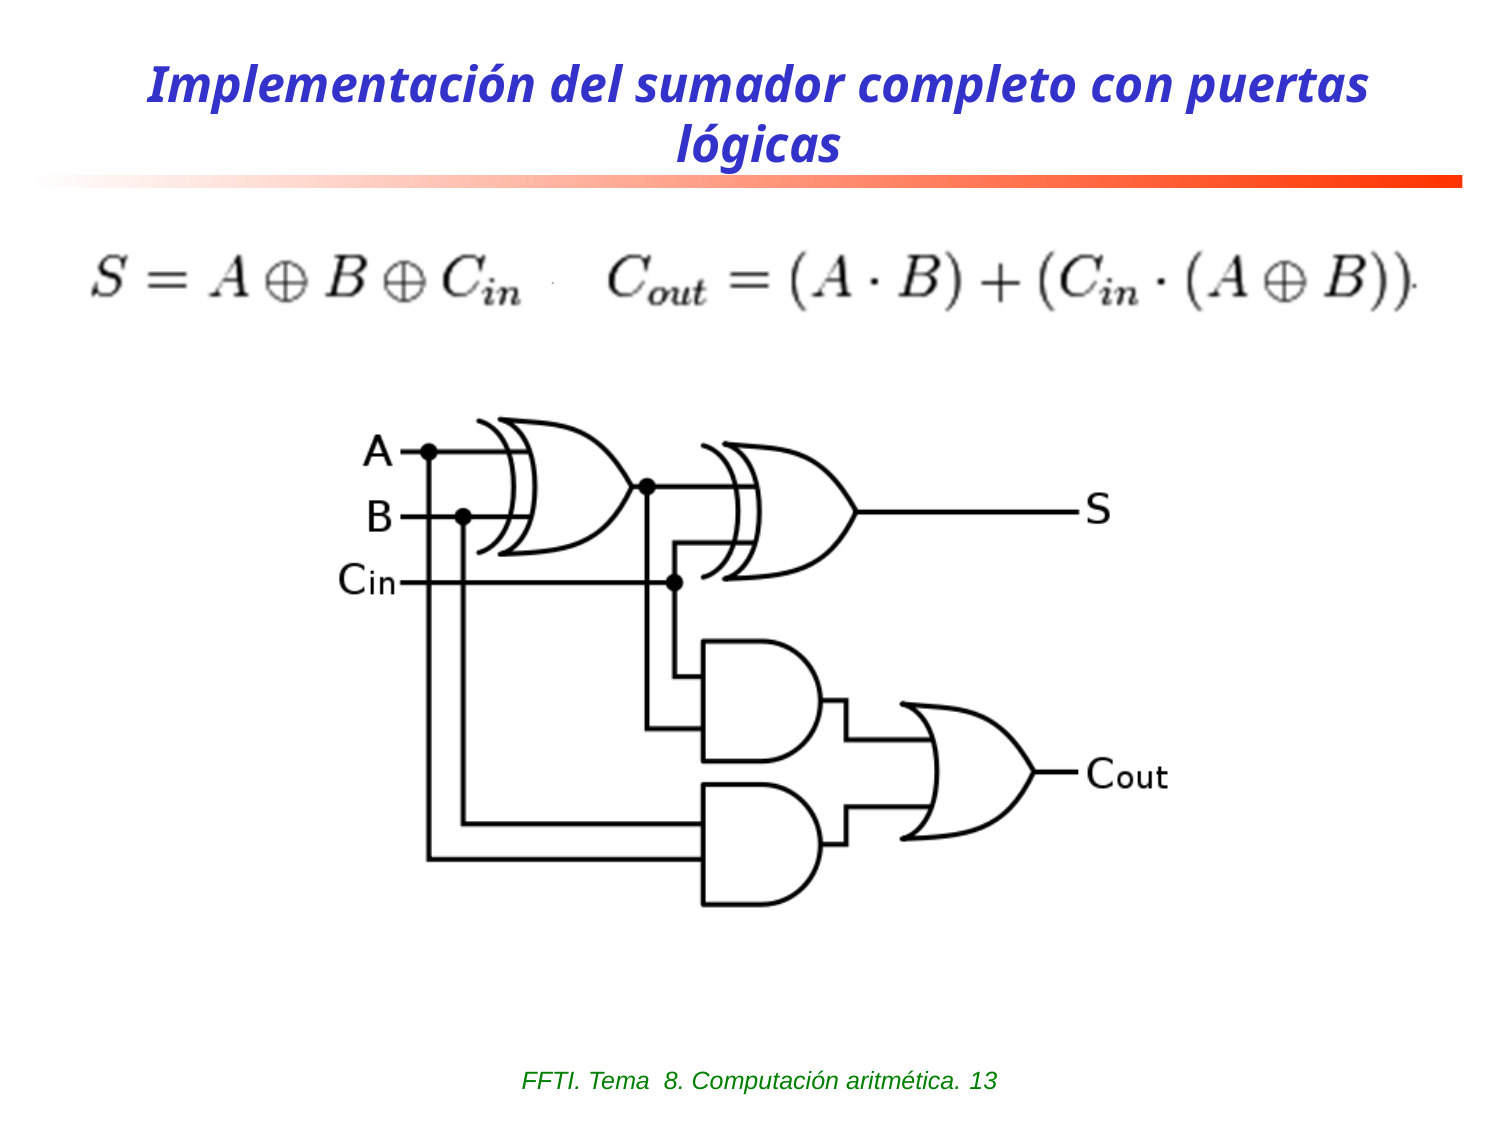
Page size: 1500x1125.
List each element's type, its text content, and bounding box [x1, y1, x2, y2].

title Implementación del sumador completo con puertas lógicas [68, 49, 1451, 176]
picture [88, 247, 1424, 314]
picture [324, 391, 1185, 939]
footer FFTI. Tema 8. Computación aritmética. 13 [68, 1056, 1451, 1103]
